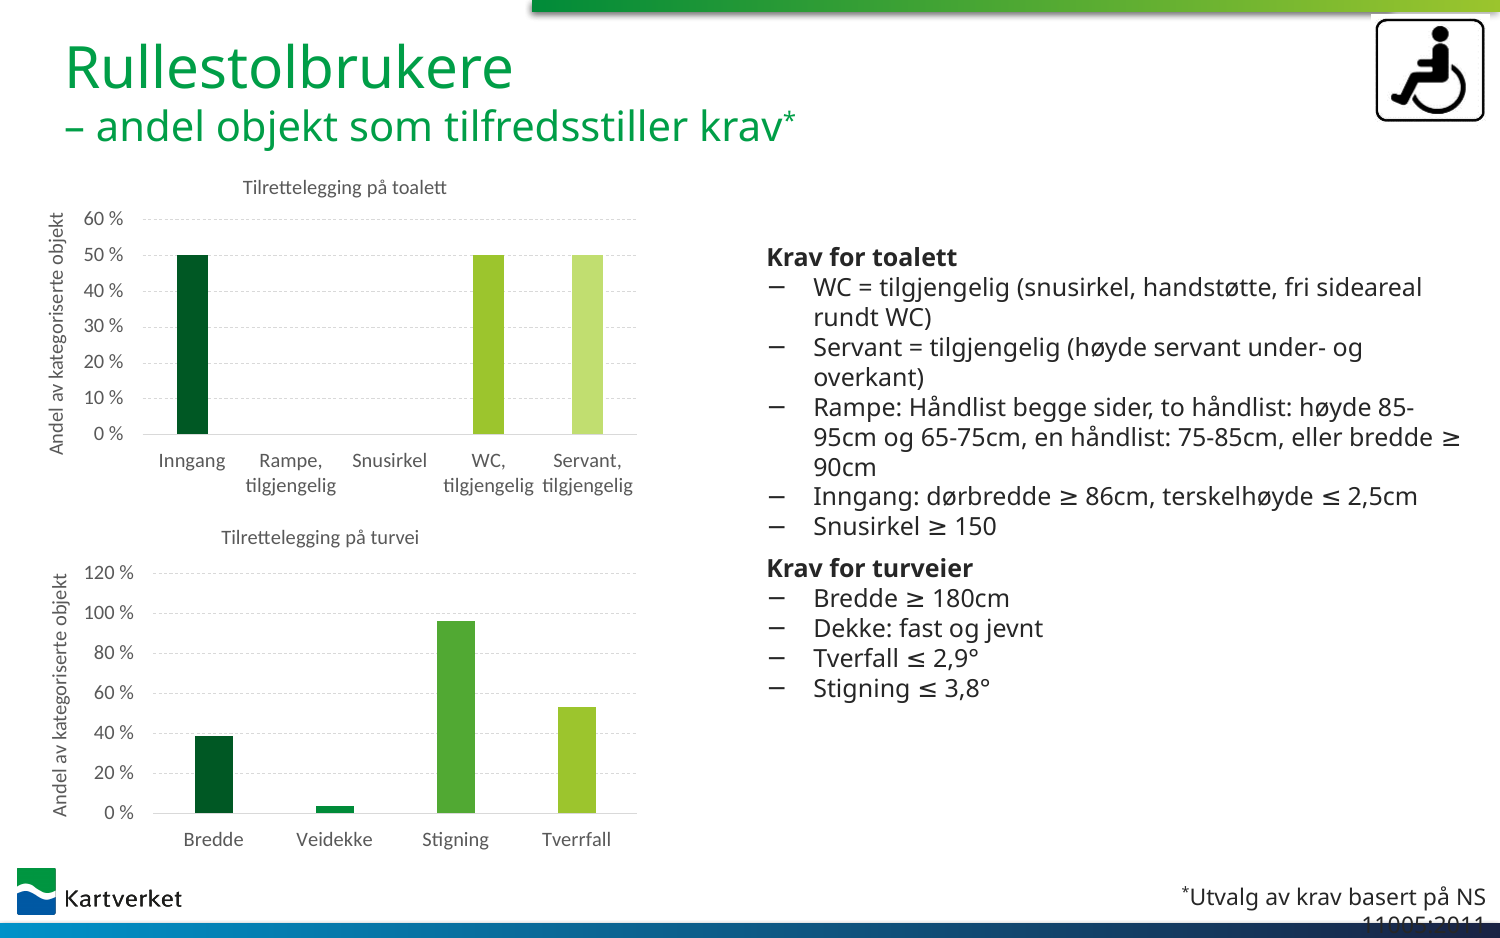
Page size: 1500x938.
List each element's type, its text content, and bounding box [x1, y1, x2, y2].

picture [1371, 13, 1491, 127]
text_box Krav for turveier Bredde ≥ 180cm Dekke: fast og jevnt Tverfall ≤ 2,9° Stigning ≤ 3,8° [751, 545, 1483, 710]
picture [41, 166, 650, 505]
picture [41, 520, 650, 859]
text_box Krav for toalett WC = tilgjengelig (snusirkel, handstøtte, fri sideareal rundt WC) Servant = tilgjengelig (høyde servant under- og overkant) Rampe: Håndlist begge sider, to håndlist: høyde 85-95cm og 65-75cm, en håndlist: 75-85cm, eller bredde ≥ 90cm Inngang: dørbredde ≥ 86cm, terskelhøyde ≤ 2,5cm Snusirkel ≥ 150 [751, 234, 1483, 545]
text_box *Utvalg av krav basert på NS 11005:2011 [1068, 873, 1500, 938]
text_box Rullestolbrukere – andel objekt som tilfredsstiller krav* [49, 14, 1431, 158]
